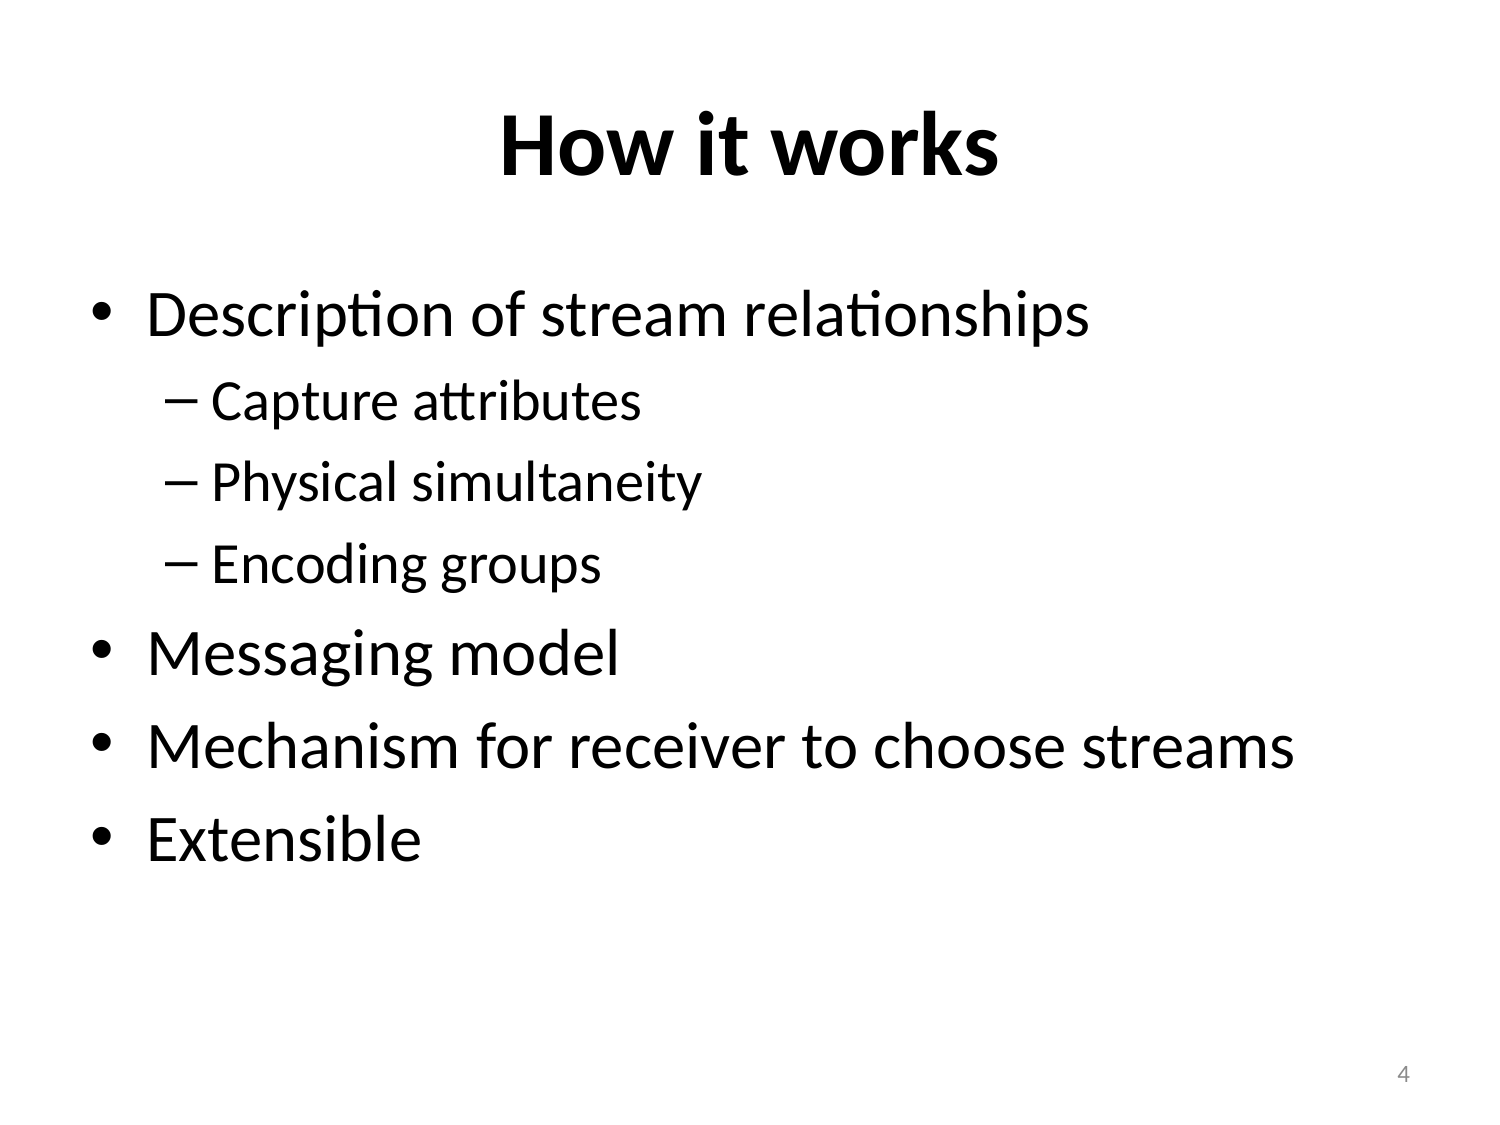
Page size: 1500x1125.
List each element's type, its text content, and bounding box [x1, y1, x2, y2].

title How it works [75, 45, 1425, 233]
list Description of stream relationships Capture attributes Physical simultaneity Encoding groups Messaging model Mechanism for receiver to choose streams Extensible [75, 262, 1425, 1005]
slide_number 4 [1074, 1042, 1425, 1103]
